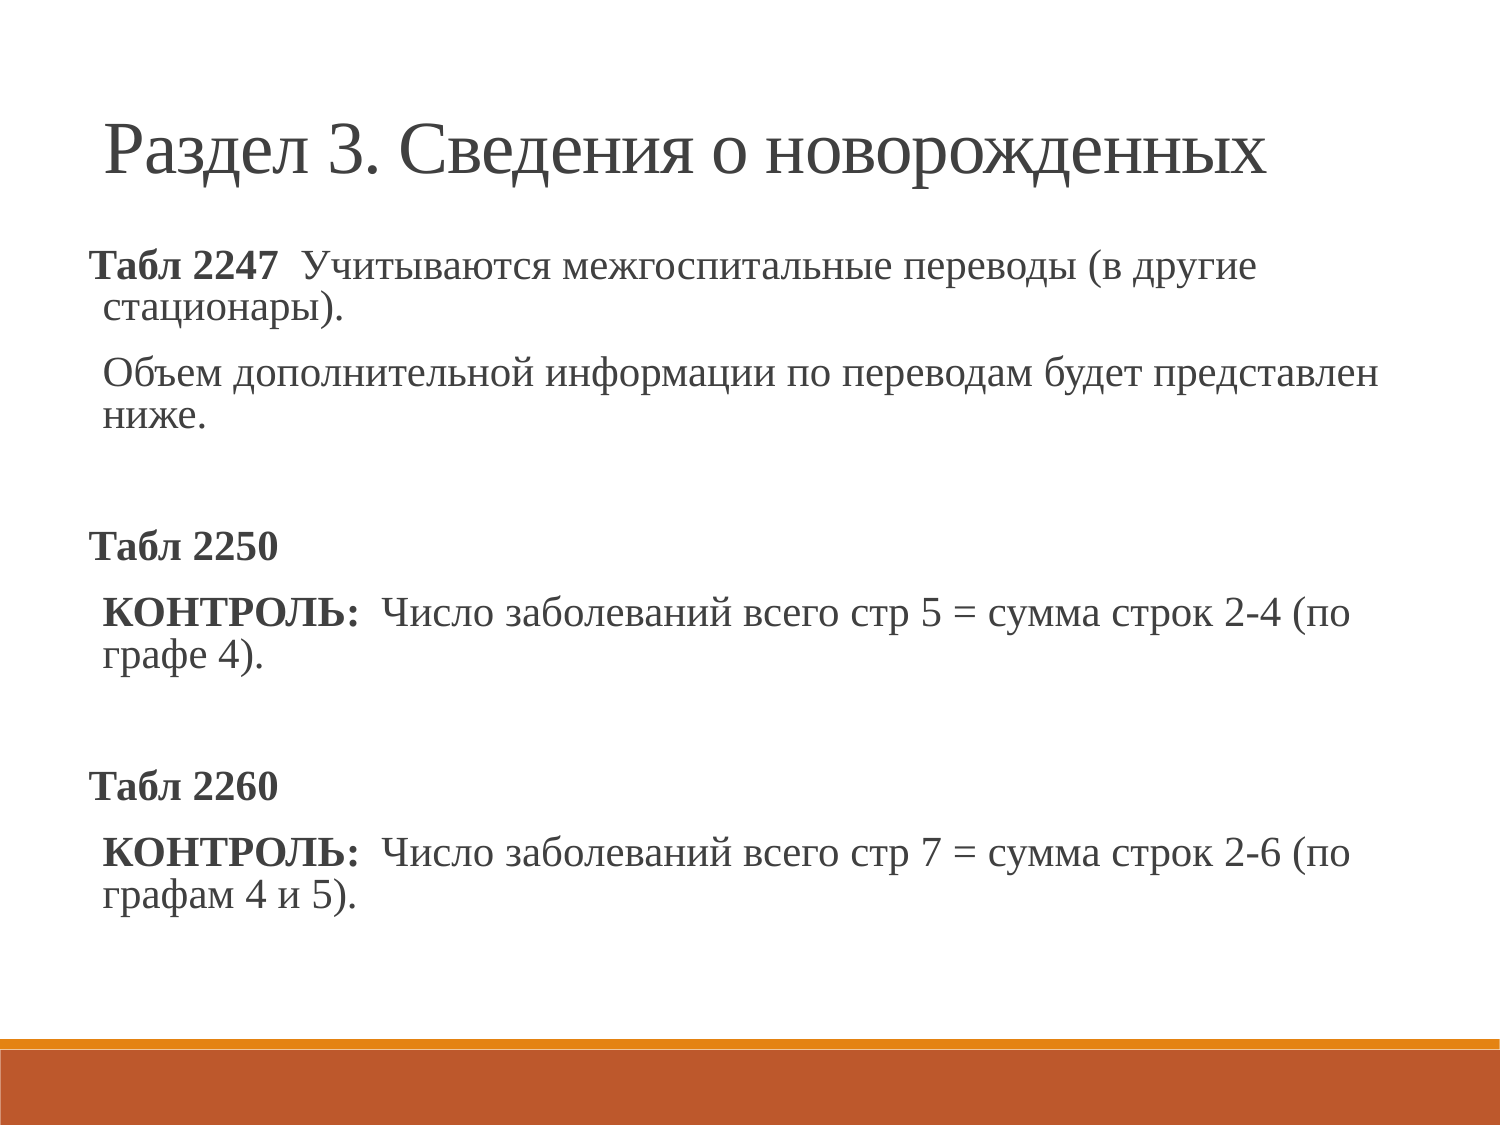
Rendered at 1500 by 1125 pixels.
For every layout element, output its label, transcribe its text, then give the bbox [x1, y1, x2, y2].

title Раздел 3. Сведения о новорожденных [88, 42, 1500, 197]
list Табл 2247 Учитываются межгоспитальные переводы (в другие стационары). Объем дополнительной информации по переводам будет представлен ниже. Табл 2250 КОНТРОЛЬ: Число заболеваний всего стр 5 = сумма строк 2-4 (по графе 4). Табл 2260 КОНТРОЛЬ: Число заболеваний всего стр 7 = сумма строк 2-6 (по графам 4 и 5). [88, 238, 1439, 1125]
